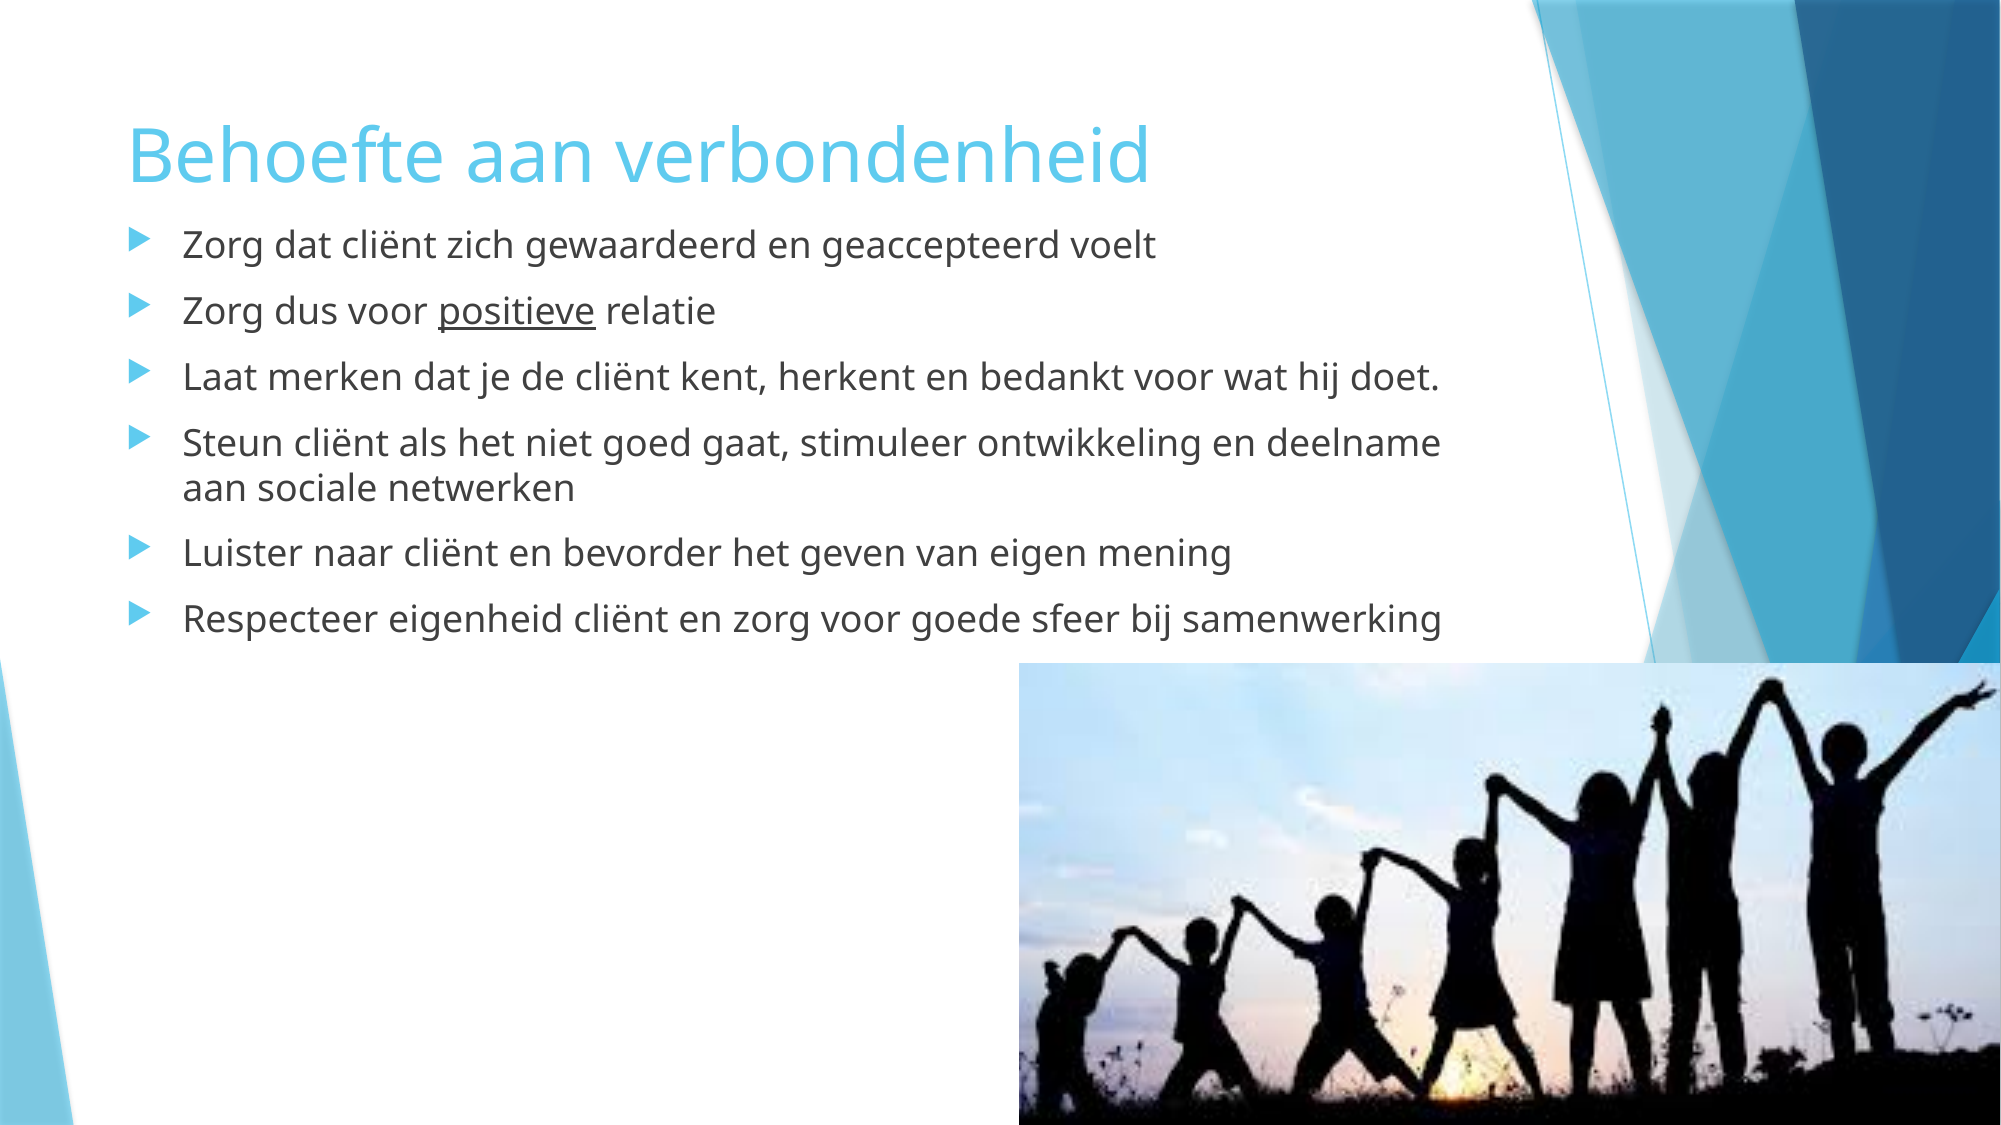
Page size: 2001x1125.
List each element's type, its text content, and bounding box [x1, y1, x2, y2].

title Behoefte aan verbondenheid [111, 99, 1522, 213]
picture [1018, 662, 2000, 1125]
list Zorg dat cliënt zich gewaardeerd en geaccepteerd voelt Zorg dus voor positieve relatie Laat merken dat je de cliënt kent, herkent en bedankt voor wat hij doet. Steun cliënt als het niet goed gaat, stimuleer ontwikkeling en deelname aan sociale netwerken Luister naar cliënt en bevorder het geven van eigen mening Respecteer eigenheid cliënt en zorg voor goede sfeer bij samenwerking [111, 213, 1522, 851]
